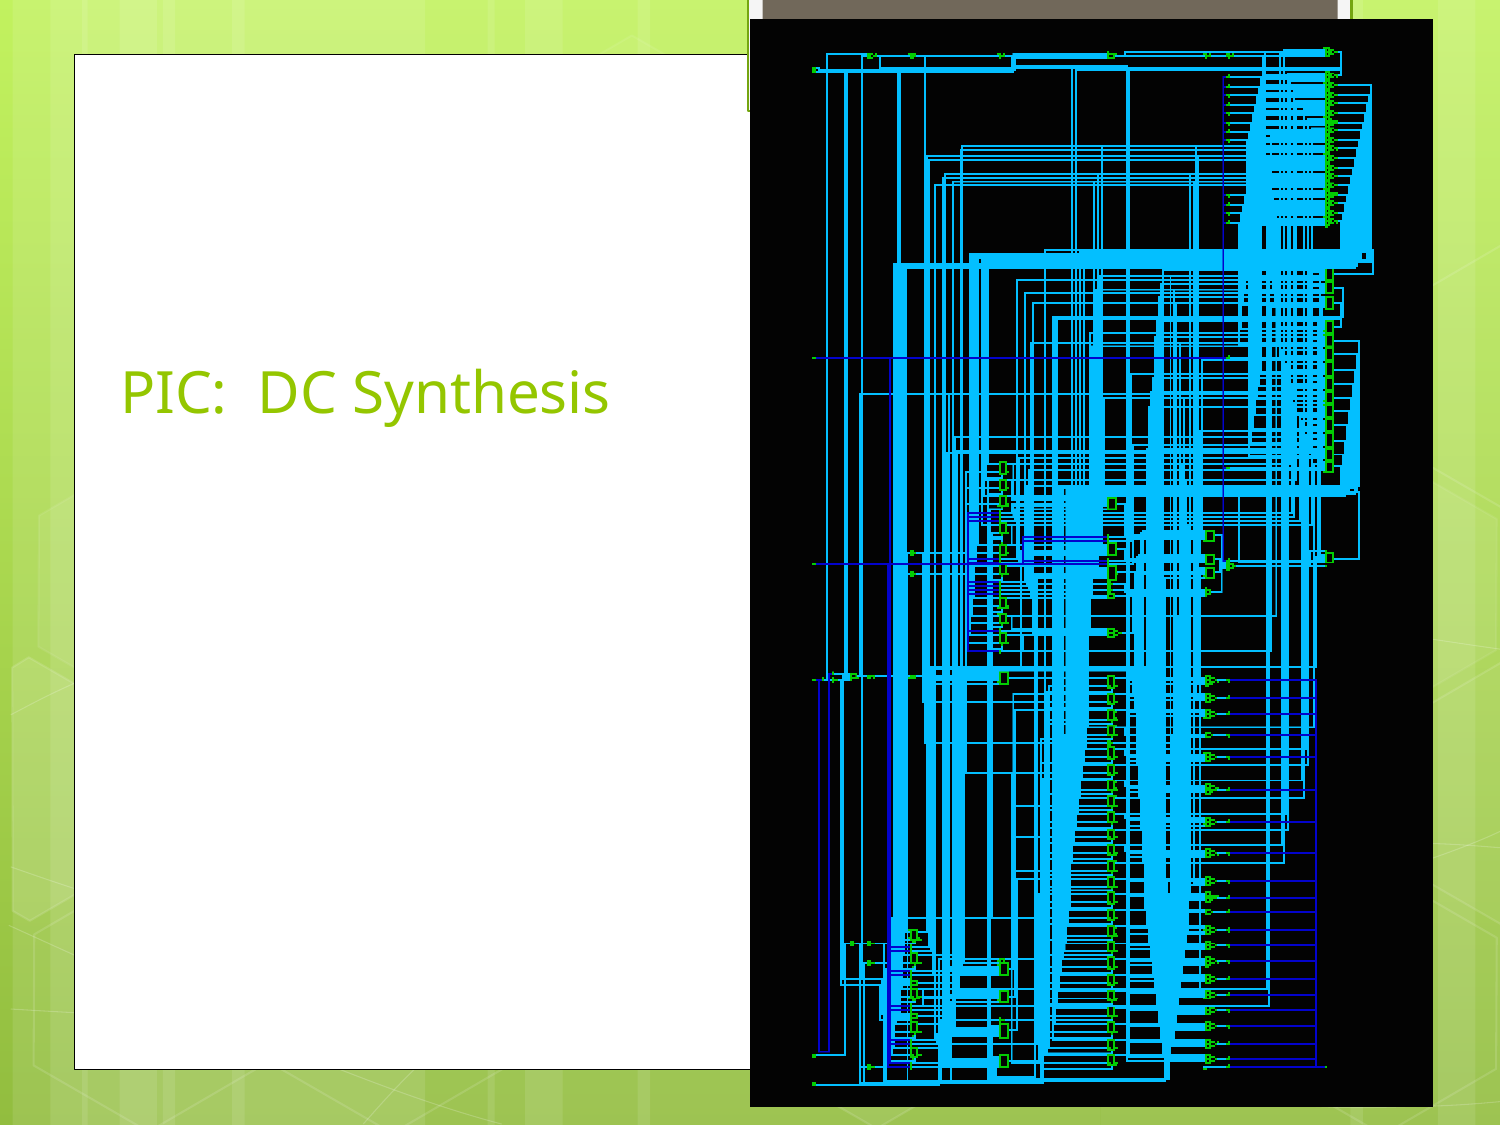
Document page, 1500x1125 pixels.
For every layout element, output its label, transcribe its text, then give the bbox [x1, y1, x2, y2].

picture [750, 19, 1434, 1107]
text_box PIC: DC Synthesis [105, 348, 744, 798]
